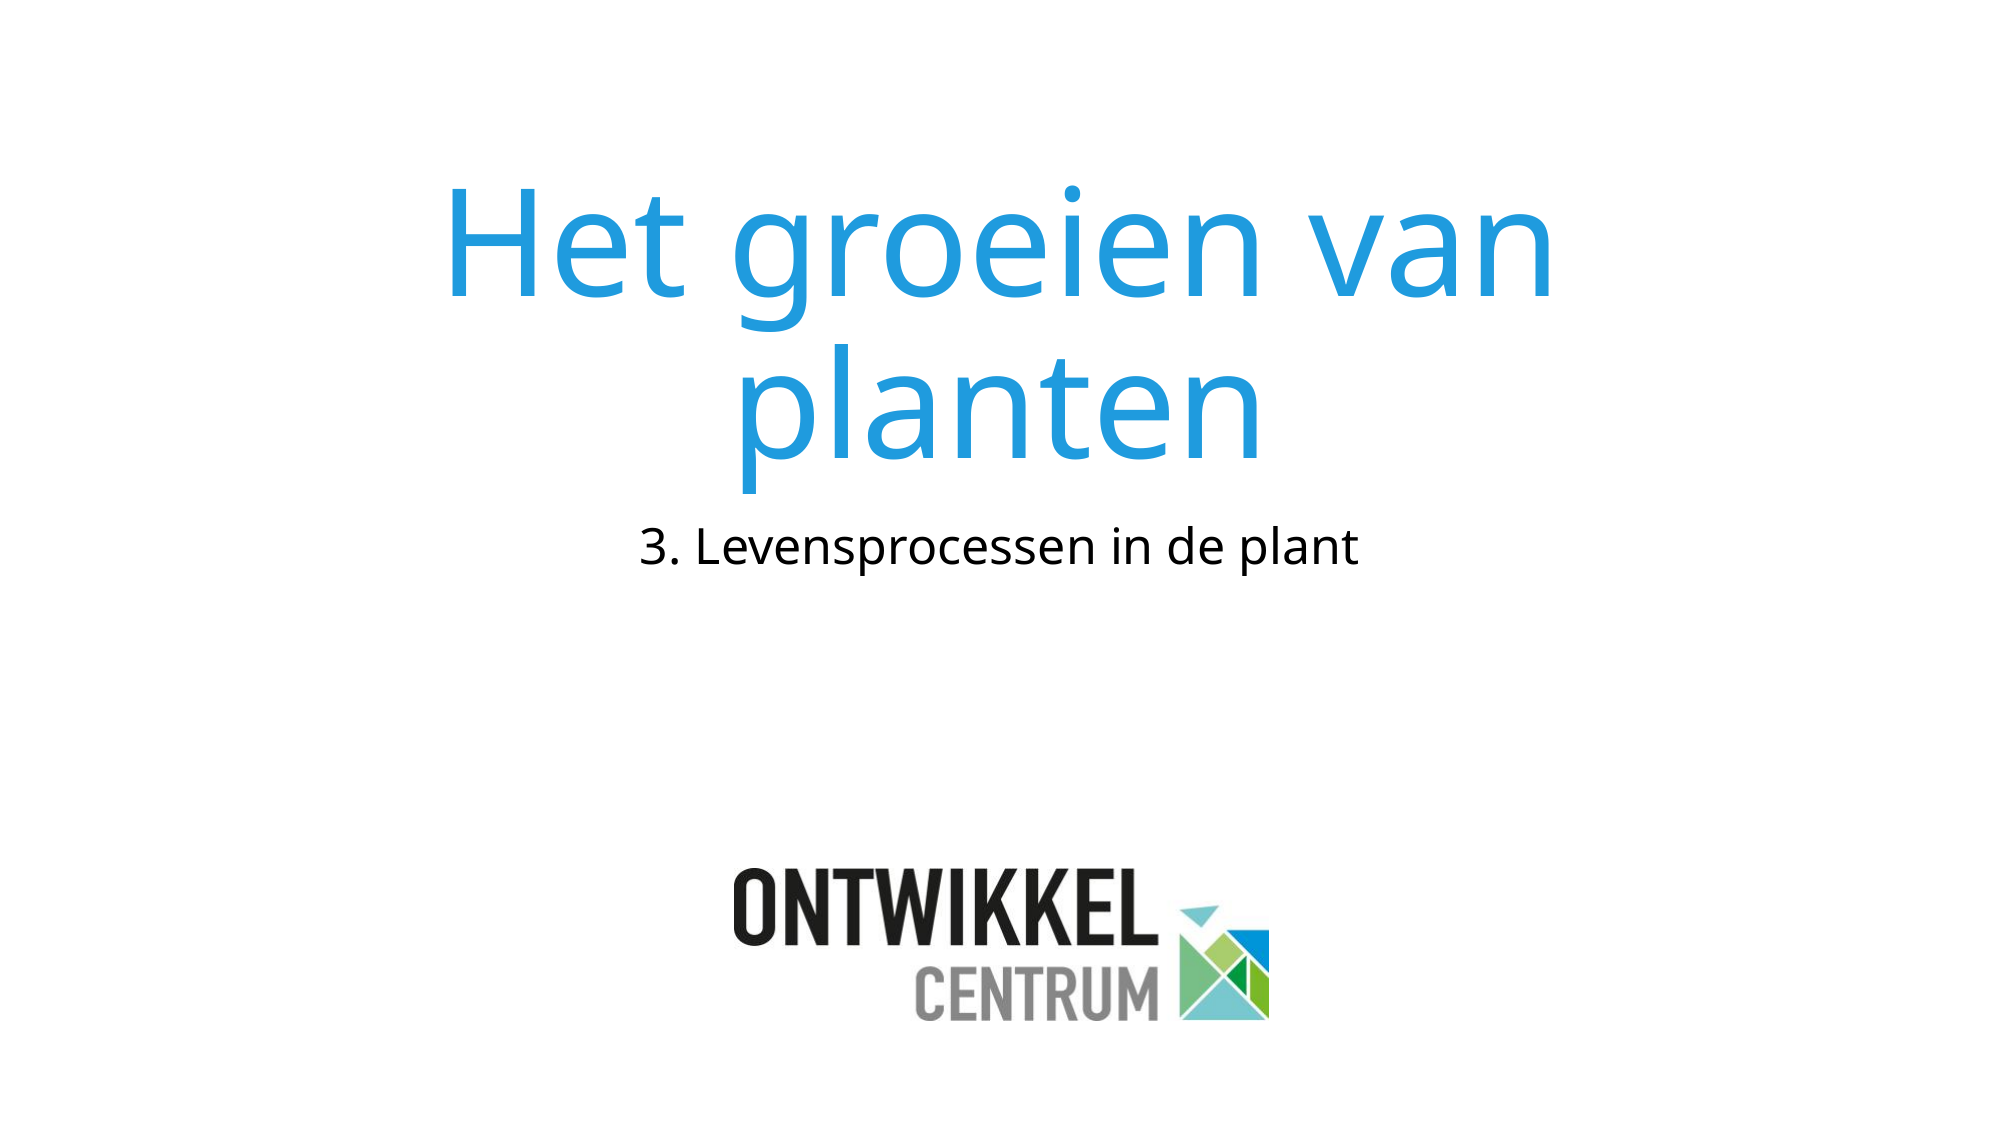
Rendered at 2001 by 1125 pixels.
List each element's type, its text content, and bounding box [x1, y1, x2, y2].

picture [734, 868, 1269, 1021]
title Het groeien van planten [249, 107, 1750, 499]
subtitle 3. Levensprocessen in de plant [249, 514, 1750, 786]
